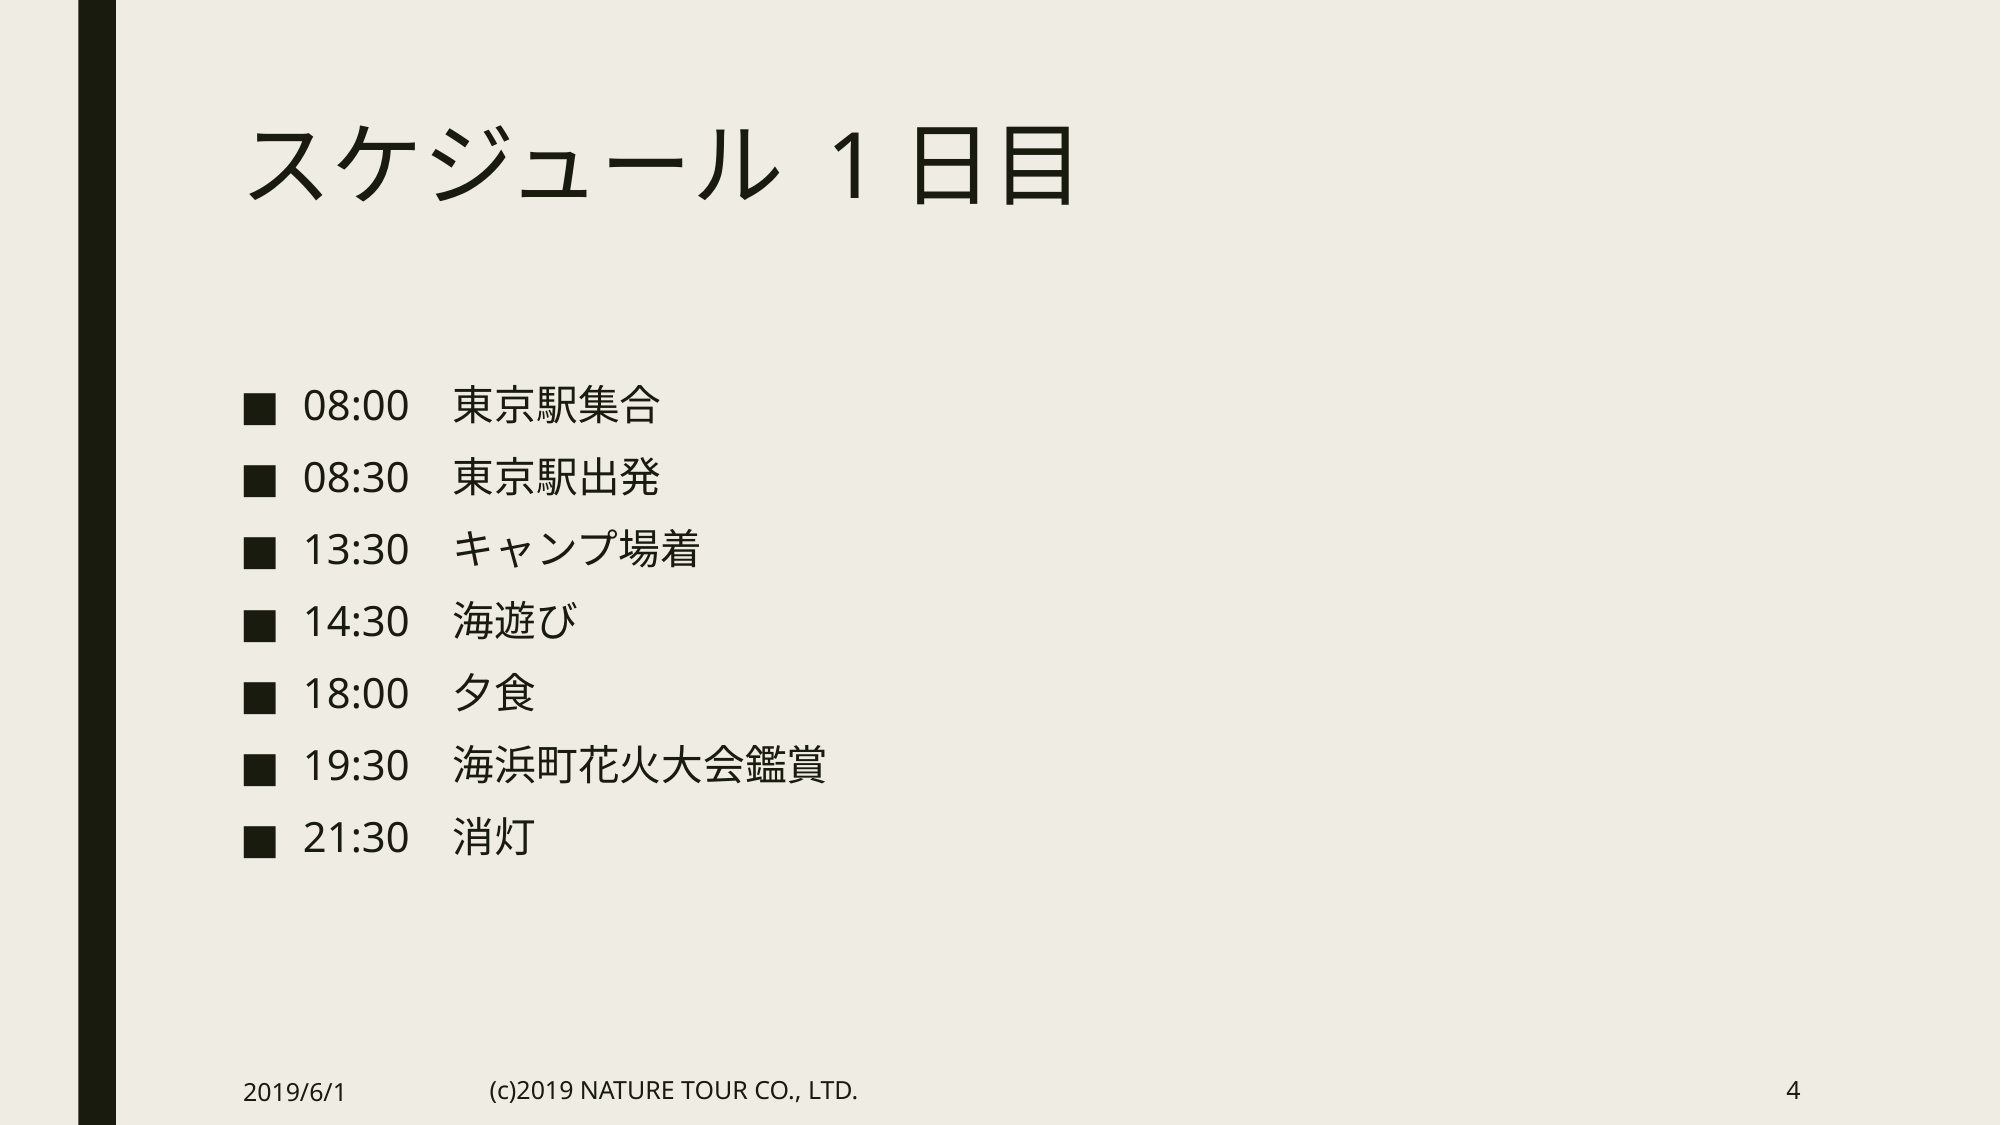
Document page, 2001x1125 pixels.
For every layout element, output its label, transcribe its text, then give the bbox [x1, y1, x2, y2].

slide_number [228, 1058, 426, 1125]
list 08:00 東京駅集合 08:30 東京駅出発 13:30 キャンプ場着 14:30 海遊び 18:00 夕食 19:30 海浜町花火大会鑑賞 21:30 消灯 [225, 375, 1800, 963]
title スケジュール 1日目 [225, 112, 1800, 357]
slide_number 4 [1553, 1058, 1816, 1125]
footer (c)2019 NATURE TOUR CO., LTD. [474, 1058, 1505, 1125]
